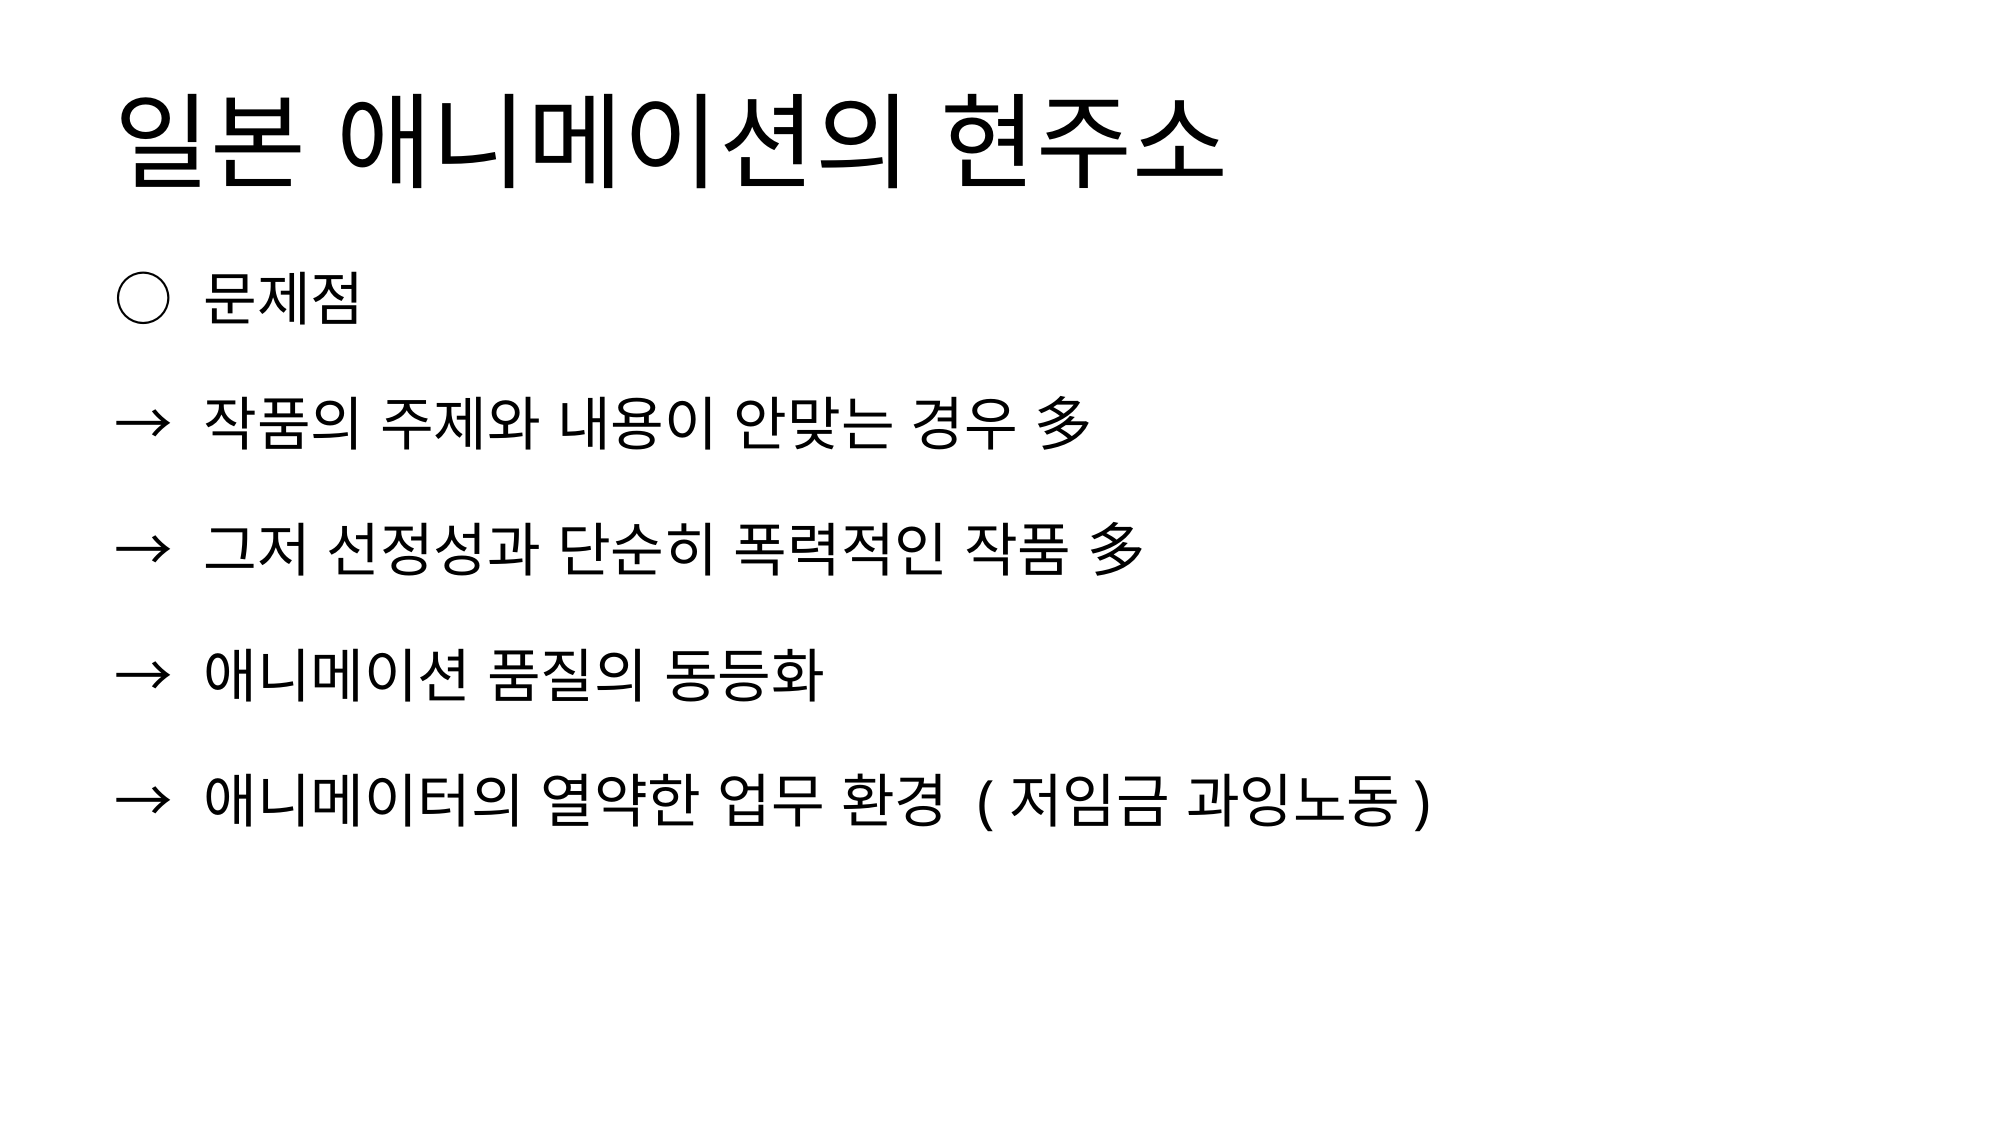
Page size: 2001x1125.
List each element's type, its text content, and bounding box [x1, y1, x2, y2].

list ○ 문제점 → 작품의 주제와 내용이 안맞는 경우 多 → 그저 선정성과 단순히 폭력적인 작품 多 → 애니메이션 품질의 동등화 → 애니메이터의 열약한 업무 환경 (저임금 과잉노동) [99, 262, 1901, 1006]
title 일본 애니메이션의 현주소 [99, 45, 1901, 233]
